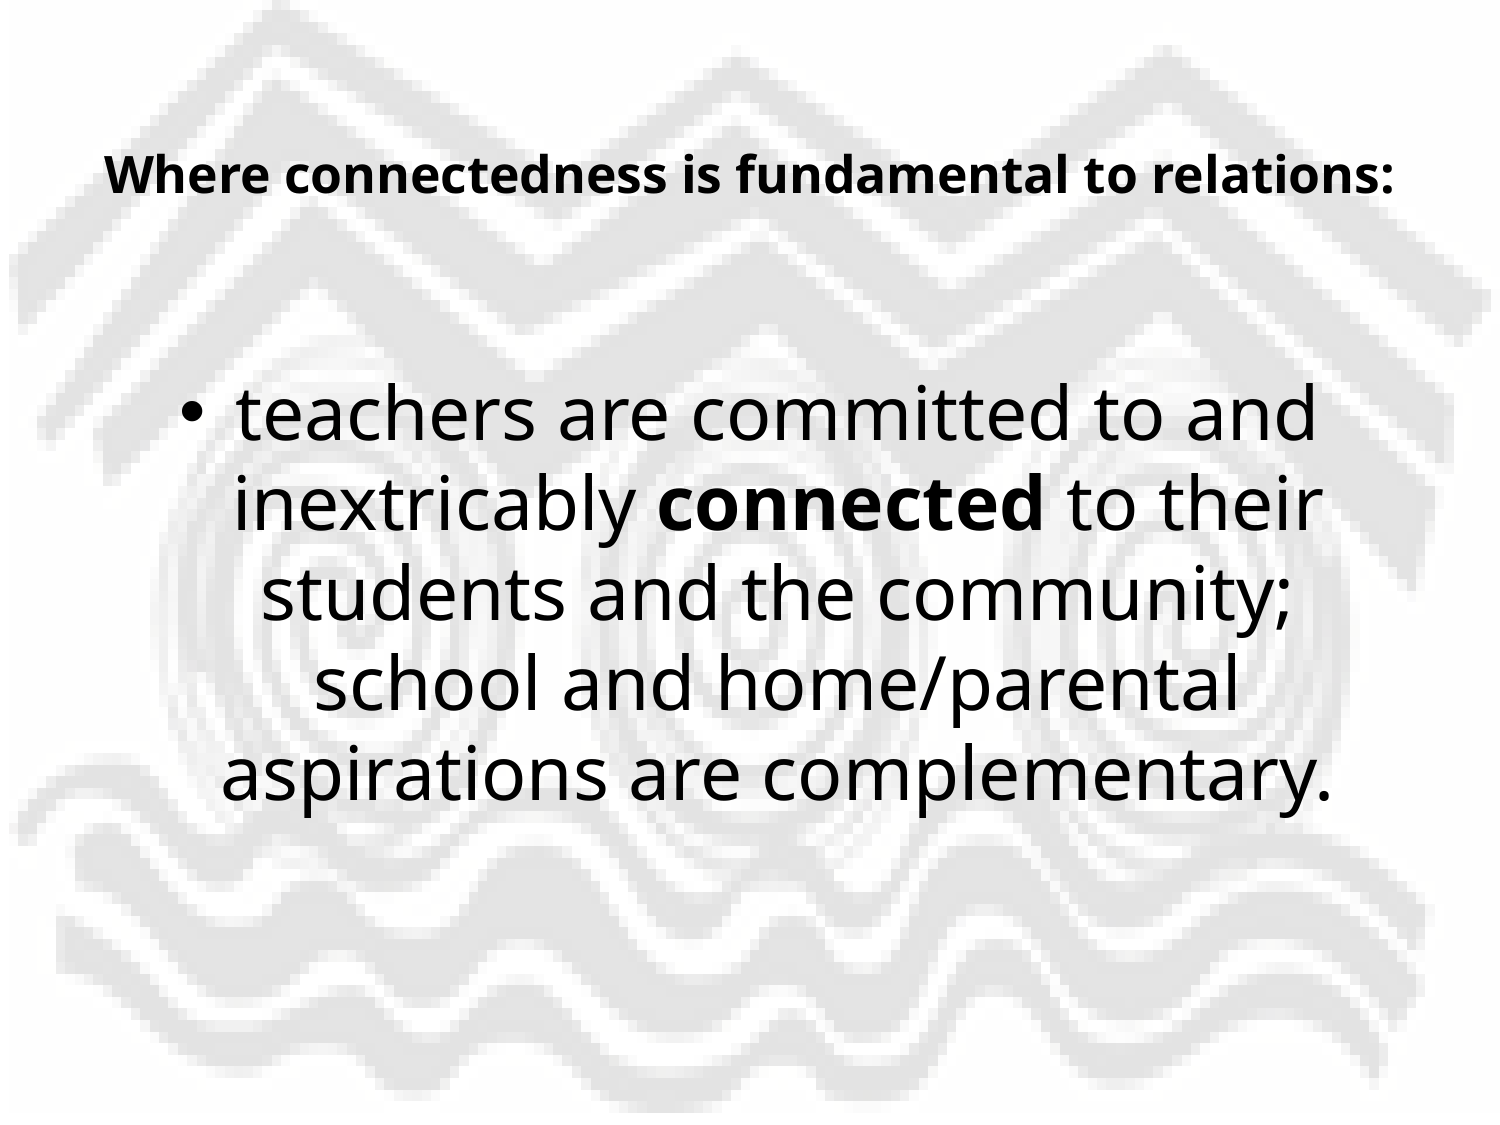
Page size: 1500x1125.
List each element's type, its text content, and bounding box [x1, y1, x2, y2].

list teachers are committed to and inextricably connected to their students and the community; school and home/parental aspirations are complementary. [75, 262, 1425, 1005]
title Where connectedness is fundamental to relations: [75, 45, 1425, 233]
